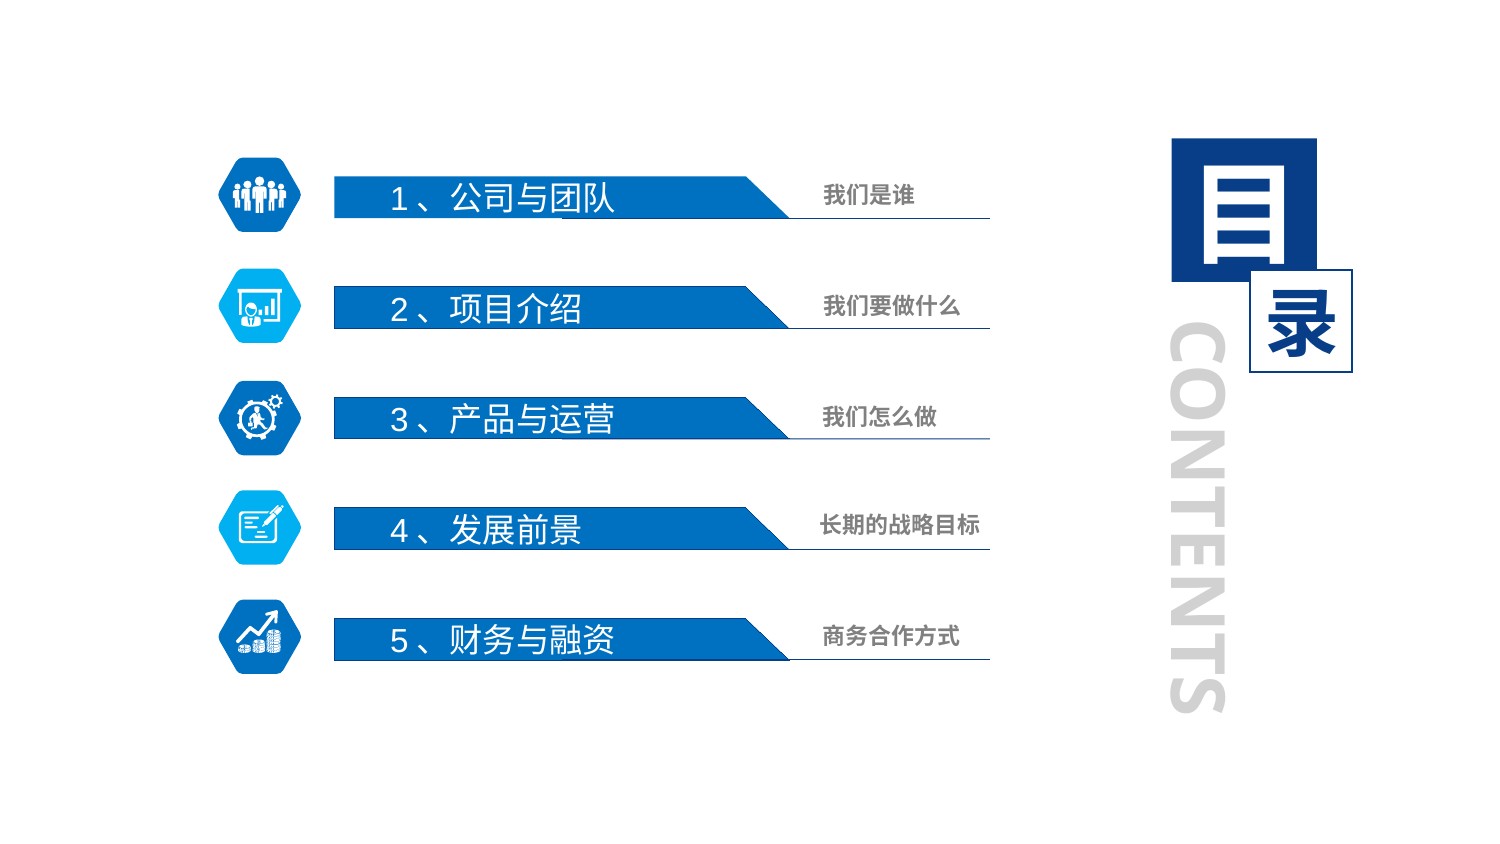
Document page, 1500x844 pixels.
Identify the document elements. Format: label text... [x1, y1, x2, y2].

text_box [334, 392, 1005, 440]
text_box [334, 502, 1009, 550]
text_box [334, 281, 991, 329]
text_box CONTENTS [1132, 303, 1254, 727]
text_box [218, 599, 302, 675]
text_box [334, 613, 1000, 661]
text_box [218, 157, 302, 233]
text_box 录 [1249, 270, 1353, 372]
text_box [218, 490, 302, 565]
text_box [218, 268, 302, 344]
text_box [334, 171, 991, 219]
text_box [218, 380, 302, 456]
text_box 目 [1171, 138, 1317, 282]
